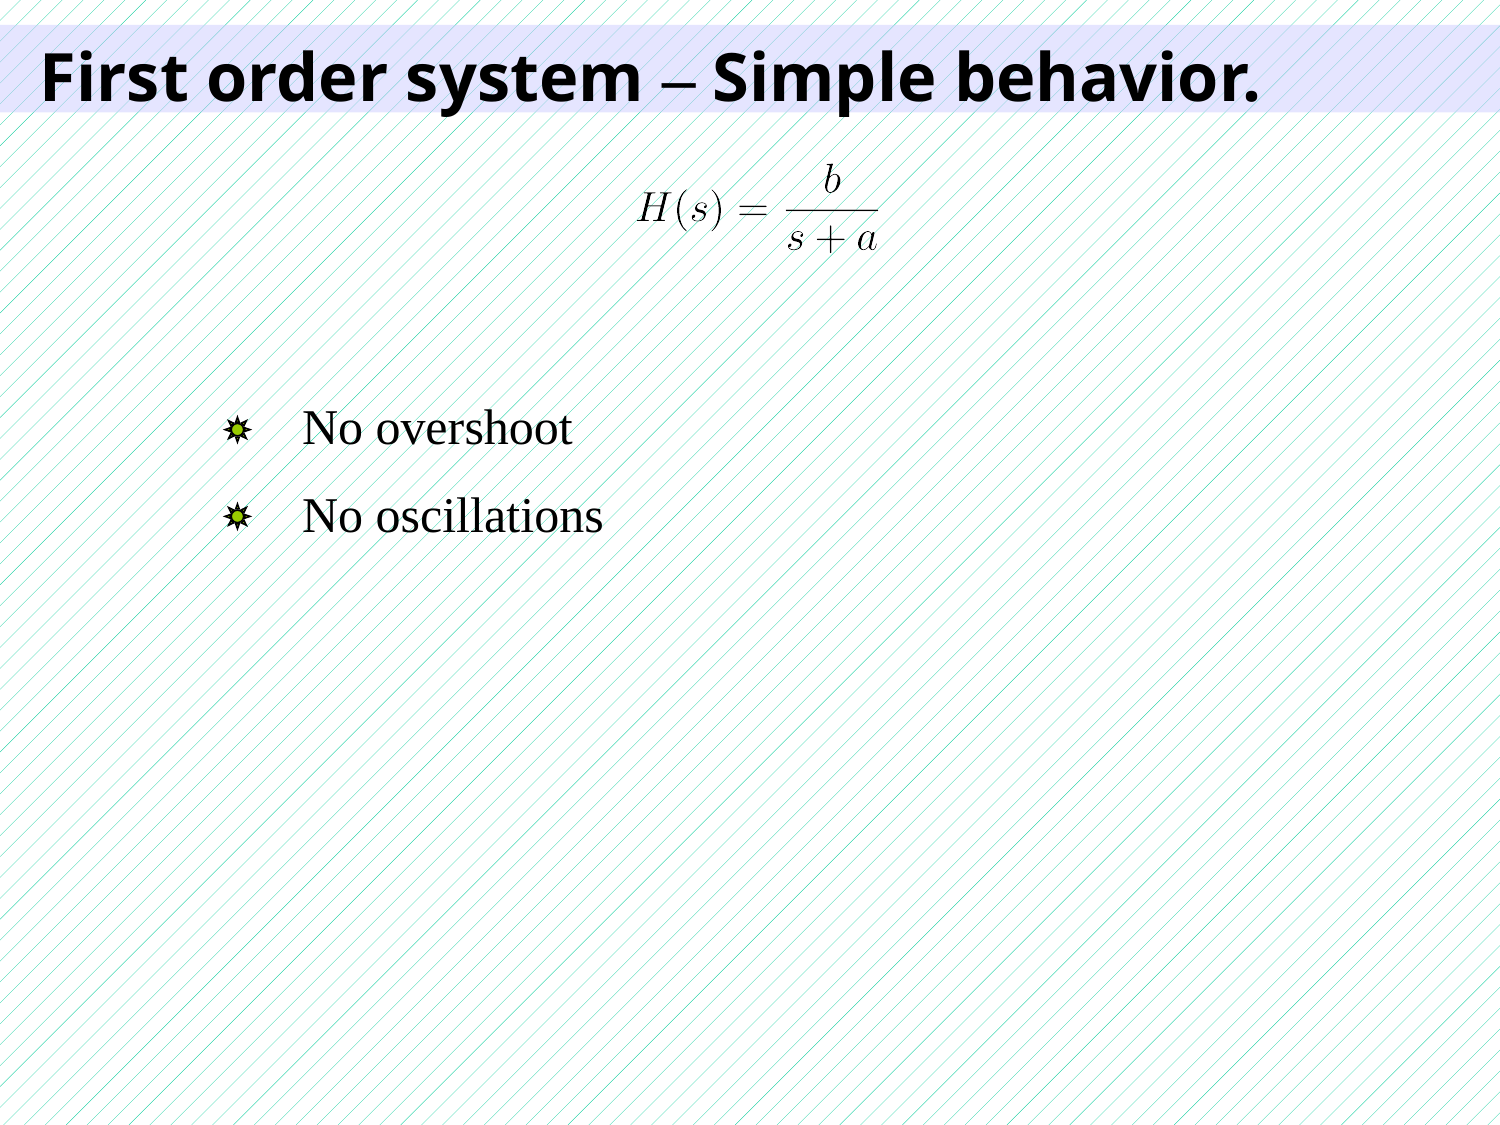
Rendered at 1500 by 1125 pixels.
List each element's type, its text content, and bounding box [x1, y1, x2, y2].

text_box [225, 417, 250, 439]
title First order system – Simple behavior. [24, 24, 1476, 126]
text_box [225, 507, 250, 529]
picture [635, 160, 882, 257]
text_box No oscillations [287, 474, 738, 550]
text_box No overshoot [287, 387, 738, 463]
